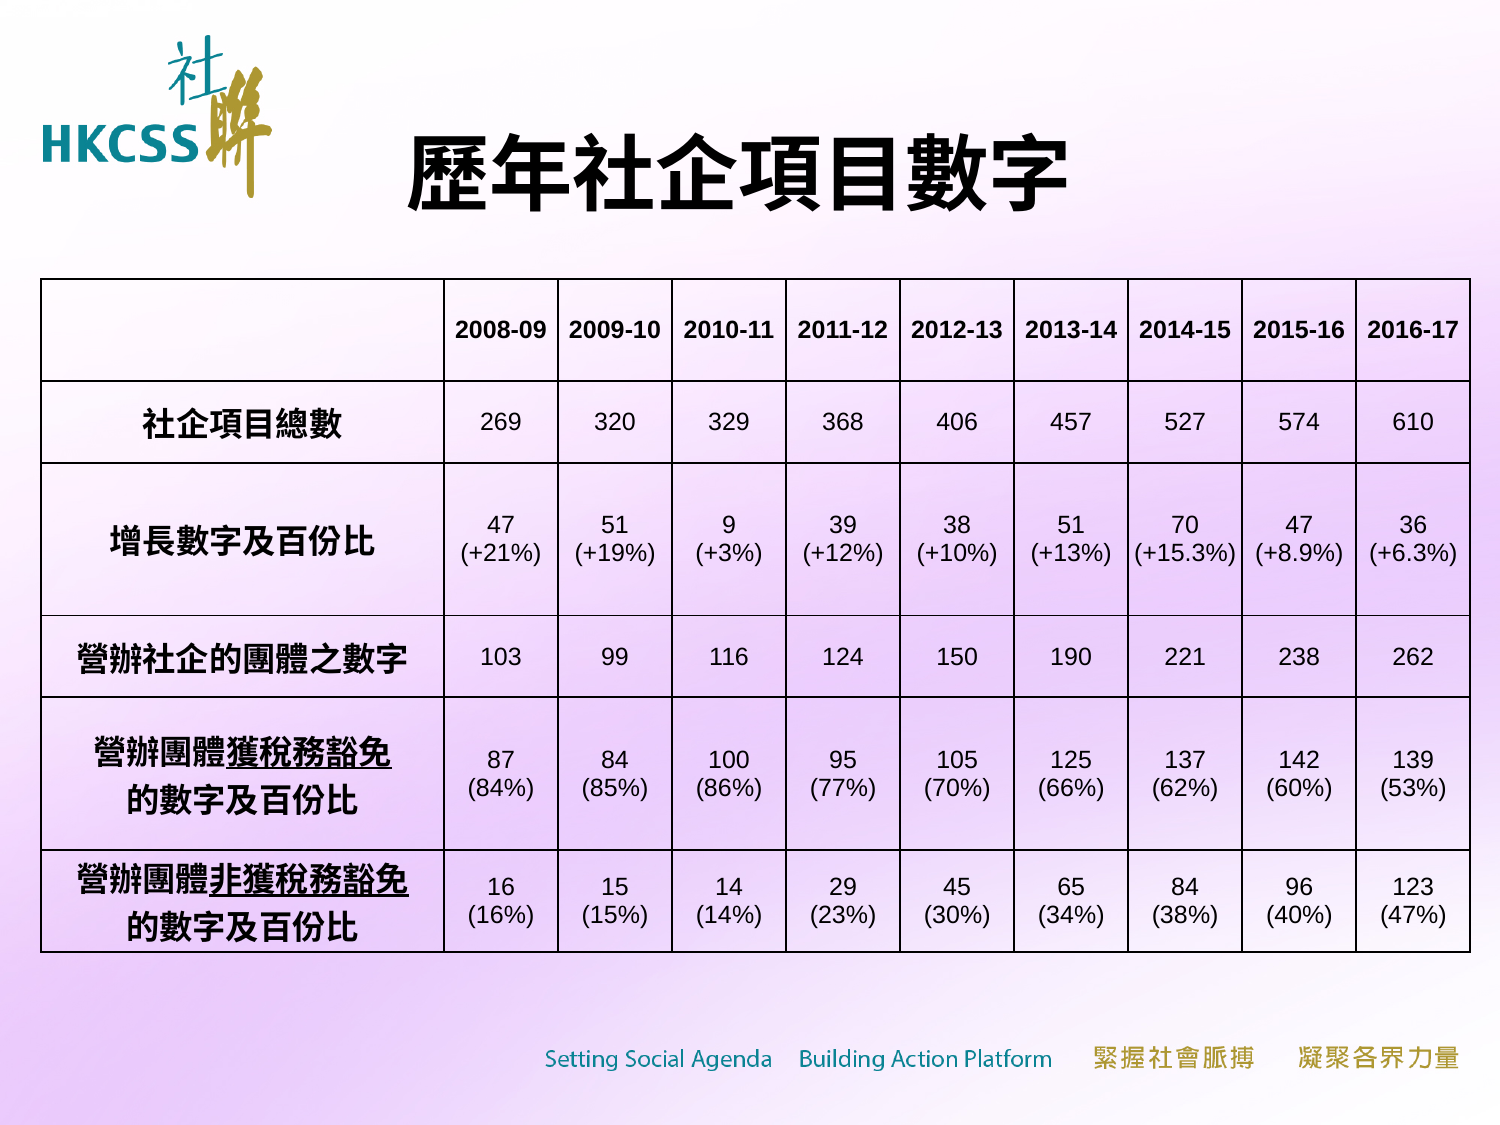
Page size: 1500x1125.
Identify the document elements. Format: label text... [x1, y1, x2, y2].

title 歷年社企項目數字 [383, 101, 1095, 242]
table_cell 116 [673, 616, 785, 696]
table_cell 190 [1015, 616, 1127, 696]
table_cell 269 [445, 382, 557, 435]
table_cell 29 (23%) [787, 851, 899, 951]
picture [0, 0, 1500, 1125]
table_header 2014-15 [1129, 280, 1241, 380]
table_cell 123 (47%) [1357, 851, 1469, 951]
table_cell 142 (60%) [1243, 698, 1355, 849]
table_cell 51 (+13%) [1015, 511, 1127, 615]
table_cell 610 [1357, 382, 1469, 435]
table_cell 47 (+21%) [445, 511, 557, 615]
table_cell 139 (53%) [1357, 698, 1469, 849]
table_header 2010-11 [673, 280, 785, 380]
table_cell 營辦團體非獲稅務豁免 的數字及百份比 [42, 851, 443, 951]
table_cell 150 [901, 616, 1013, 696]
table_cell 262 [1357, 616, 1469, 696]
table_cell 320 [559, 382, 671, 435]
table_cell 65 (34%) [1015, 851, 1127, 951]
table_cell 51 (+19%) [559, 511, 671, 615]
table_cell 125 (66%) [1015, 698, 1127, 849]
table_cell 406 [901, 382, 1013, 435]
table_header 2015-16 [1243, 280, 1355, 380]
table_cell 103 [445, 616, 557, 696]
table_cell 368 [787, 382, 899, 435]
table_cell 329 [673, 382, 785, 435]
table_cell 105 (70%) [901, 698, 1013, 849]
table_cell 47 (+8.9%) [1243, 511, 1355, 615]
table_cell 99 [559, 616, 671, 696]
table_cell 39 (+12%) [787, 511, 899, 615]
table_header 2016-17 [1357, 280, 1469, 380]
table_cell 221 [1129, 616, 1241, 696]
table_cell 84 (38%) [1129, 851, 1241, 951]
table_cell 84 (85%) [559, 698, 671, 849]
table_cell 45 (30%) [901, 851, 1013, 951]
table_cell 574 [1243, 382, 1355, 435]
table_header 2011-12 [787, 280, 899, 380]
table_cell 16 (16%) [445, 851, 557, 951]
table_cell 100 (86%) [673, 698, 785, 849]
table_cell 527 [1129, 382, 1241, 435]
table_cell 增長數字及百份比 [42, 464, 443, 615]
table_header 2013-14 [1015, 280, 1127, 380]
table_cell 15 (15%) [559, 851, 671, 951]
text_box [218, 435, 1500, 511]
table_cell 營辦團體獲稅務豁免 的數字及百份比 [42, 698, 443, 849]
table_header 2012-13 [901, 280, 1013, 380]
table_cell 70 (+15.3%) [1129, 511, 1241, 615]
table_cell 營辦社企的團體之數字 [42, 616, 443, 696]
table_cell 96 (40%) [1243, 851, 1355, 951]
table_cell 9 (+3%) [673, 511, 785, 615]
table_cell 238 [1243, 616, 1355, 696]
table_cell 457 [1015, 382, 1127, 435]
table_cell 95 (77%) [787, 698, 899, 849]
table_cell 137 (62%) [1129, 698, 1241, 849]
table_cell 124 [787, 616, 899, 696]
table_header [42, 280, 443, 380]
table_header 2008-09 [445, 280, 557, 380]
table_cell 36 (+6.3%) [1357, 511, 1469, 615]
table_cell 社企項目總數 [42, 382, 443, 462]
table_cell 14 (14%) [673, 851, 785, 951]
table_cell 87 (84%) [445, 698, 557, 849]
table_header 2009-10 [559, 280, 671, 380]
table_cell 38 (+10%) [901, 511, 1013, 615]
